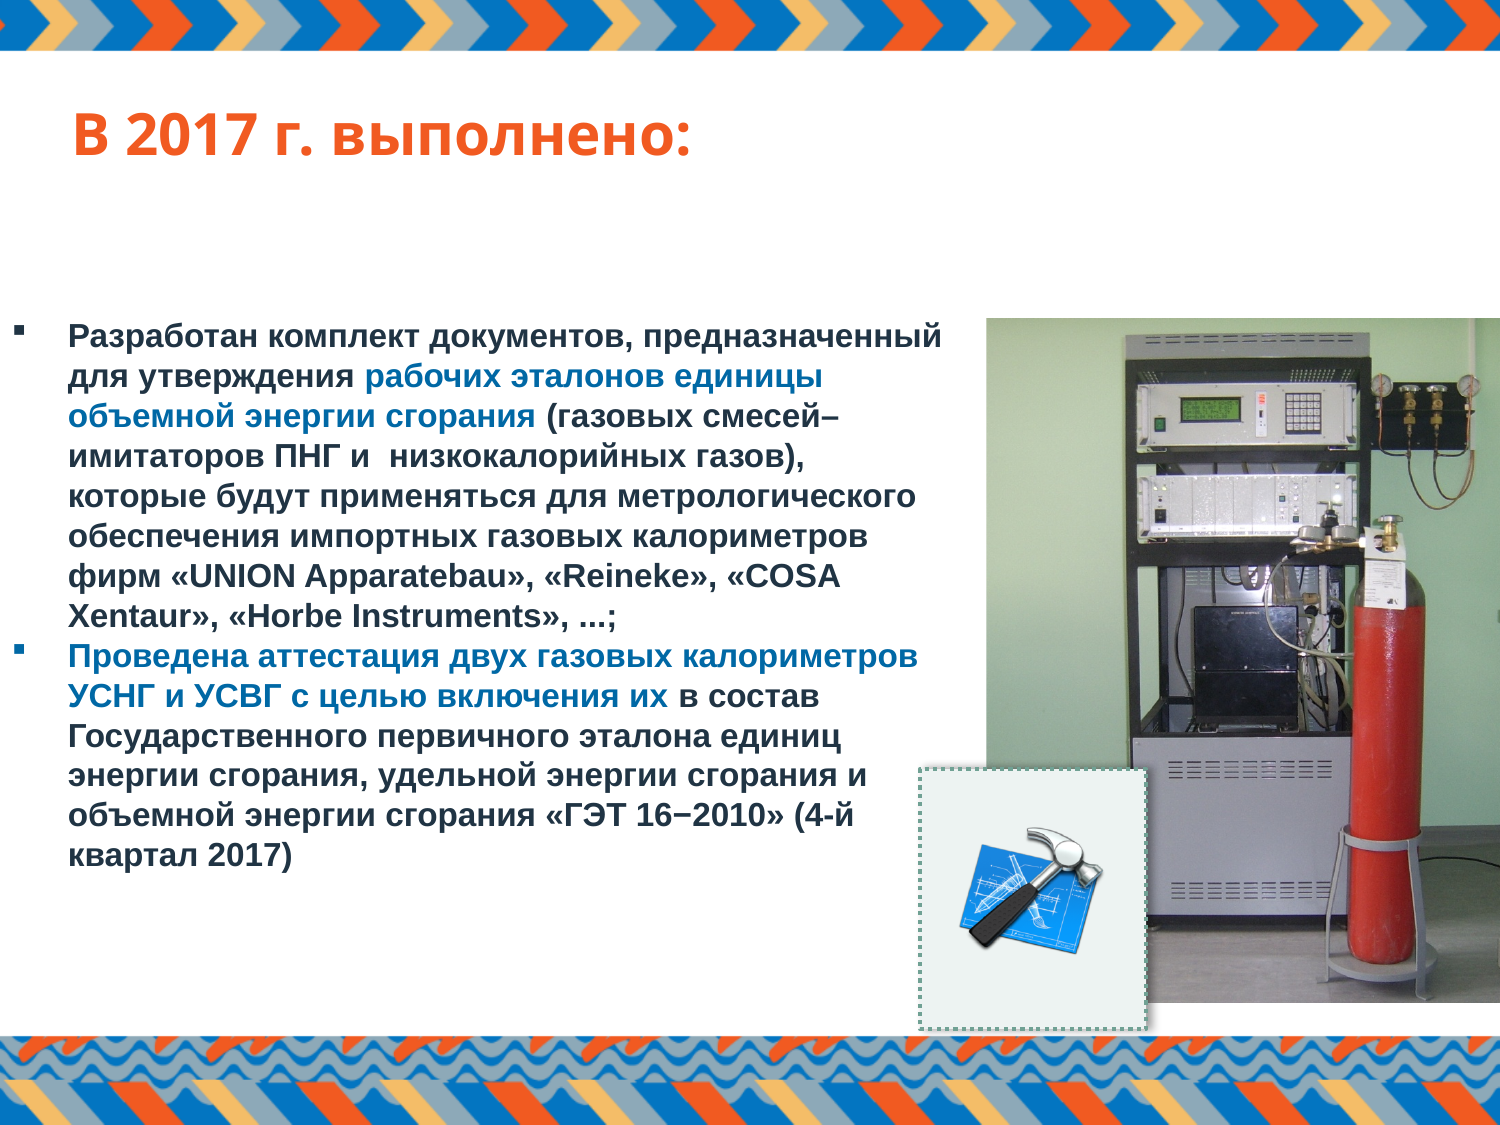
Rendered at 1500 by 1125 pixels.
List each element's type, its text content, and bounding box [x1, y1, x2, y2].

text_box Разработан комплект документов, предназначенный для утверждения рабочих эталонов единицы объемной энергии сгорания (газовых смесей–имитаторов ПНГ и низкокалорийных газов), которые будут применяться для метрологического обеспечения импортных газовых калориметров фирм «UNION Apparatebau», «Reineke», «СOSA Xentaur», «Horbe Instruments», ...; Проведена аттестация двух газовых калориметров УСНГ и УСВГ с целью включения их в состав Государственного первичного эталона единиц энергии сгорания, удельной энергии сгорания и объемной энергии сгорания «ГЭТ 16−2010» (4-й квартал 2017) [0, 307, 964, 881]
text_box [919, 768, 1147, 1030]
picture [0, 0, 1500, 1125]
list В 2017 г. выполнено: [56, 90, 1481, 303]
